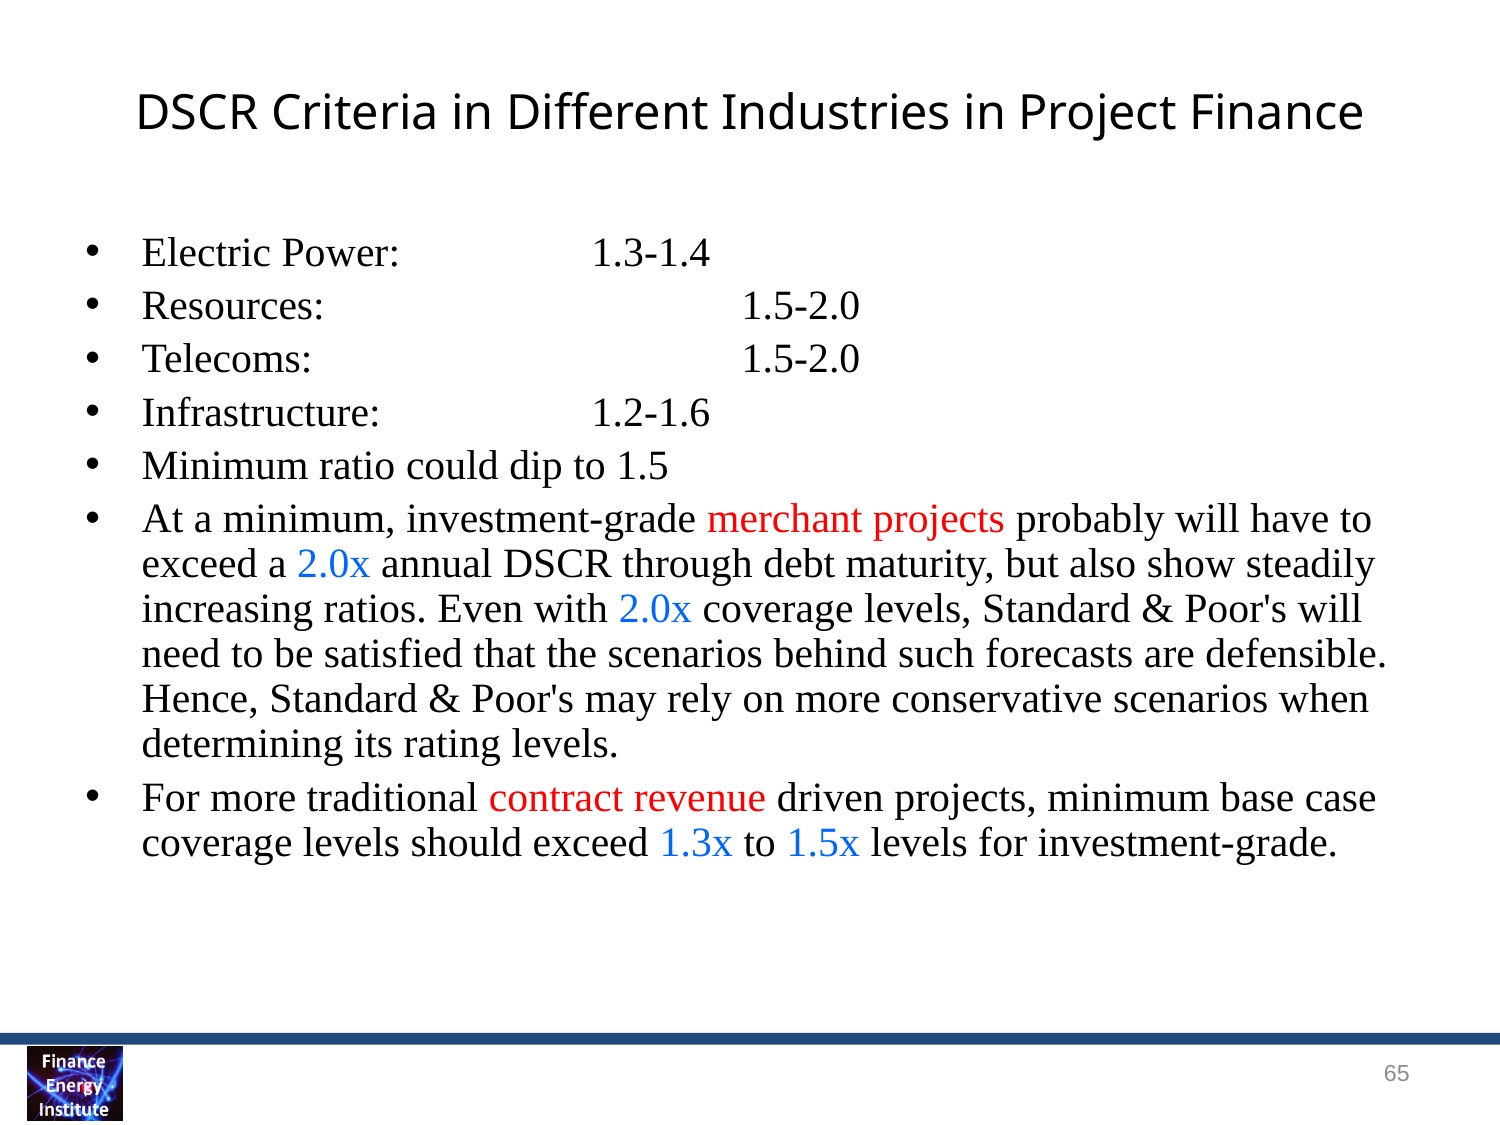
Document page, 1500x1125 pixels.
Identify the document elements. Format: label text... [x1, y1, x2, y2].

list Electric Power: 1.3-1.4 Resources: 1.5-2.0 Telecoms: 1.5-2.0 Infrastructure: 1.2-1.6 Minimum ratio could dip to 1.5 At a minimum, investment-grade merchant projects probably will have to exceed a 2.0x annual DSCR through debt maturity, but also show steadily increasing ratios. Even with 2.0x coverage levels, Standard & Poor's will need to be satisfied that the scenarios behind such forecasts are defensible. Hence, Standard & Poor's may rely on more conservative scenarios when determining its rating levels. For more traditional contract revenue driven projects, minimum base case coverage levels should exceed 1.3x to 1.5x levels for investment-grade. [70, 222, 1430, 1032]
slide_number 65 [1074, 1042, 1425, 1103]
title DSCR Criteria in Different Industries in Project Finance [70, 56, 1430, 164]
picture [27, 1046, 123, 1121]
